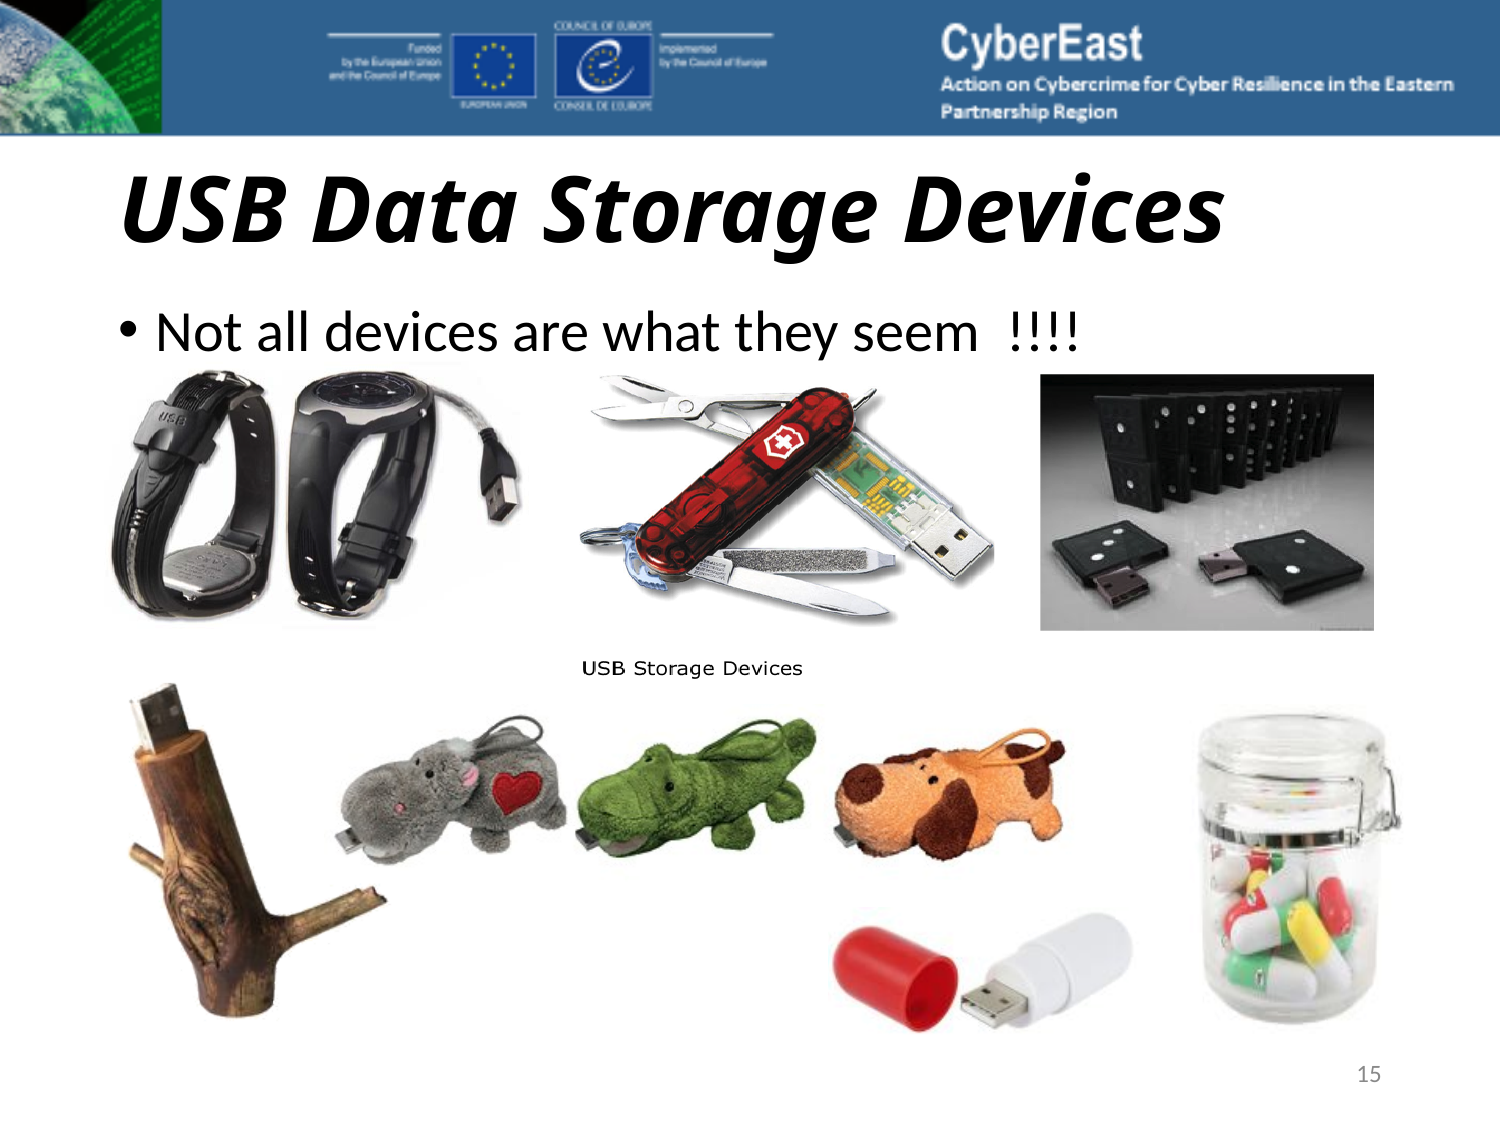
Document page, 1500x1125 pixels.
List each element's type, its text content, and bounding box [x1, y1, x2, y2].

picture [0, 0, 1500, 1125]
title USB Data Storage Devices [103, 103, 1397, 299]
list Not all devices are what they seem !!!! [103, 299, 1397, 1014]
slide_number 15 [1059, 1042, 1397, 1103]
